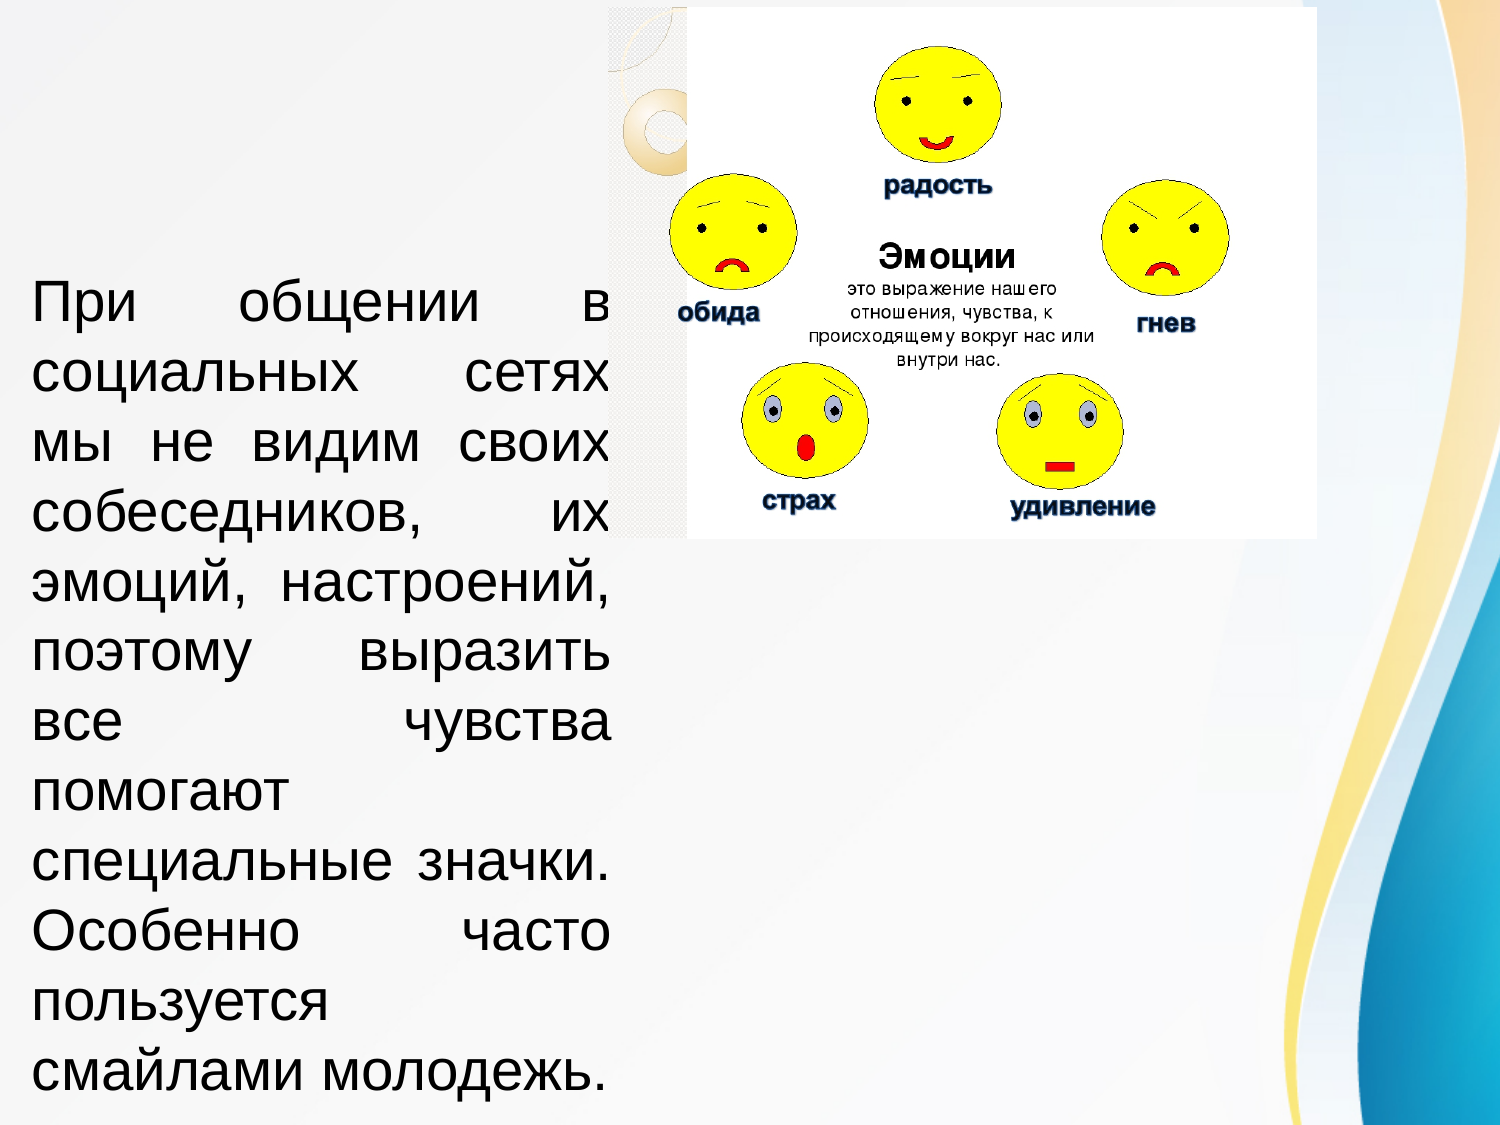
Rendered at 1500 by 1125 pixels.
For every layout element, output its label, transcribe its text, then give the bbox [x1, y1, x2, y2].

list При общении в социальных сетях мы не видим своих собеседников, их эмоций, настроений, поэтому выразить все чувства помогают специальные значки. Особенно часто пользуется смайлами молодежь. [5, 255, 628, 917]
picture [0, 0, 1500, 1125]
